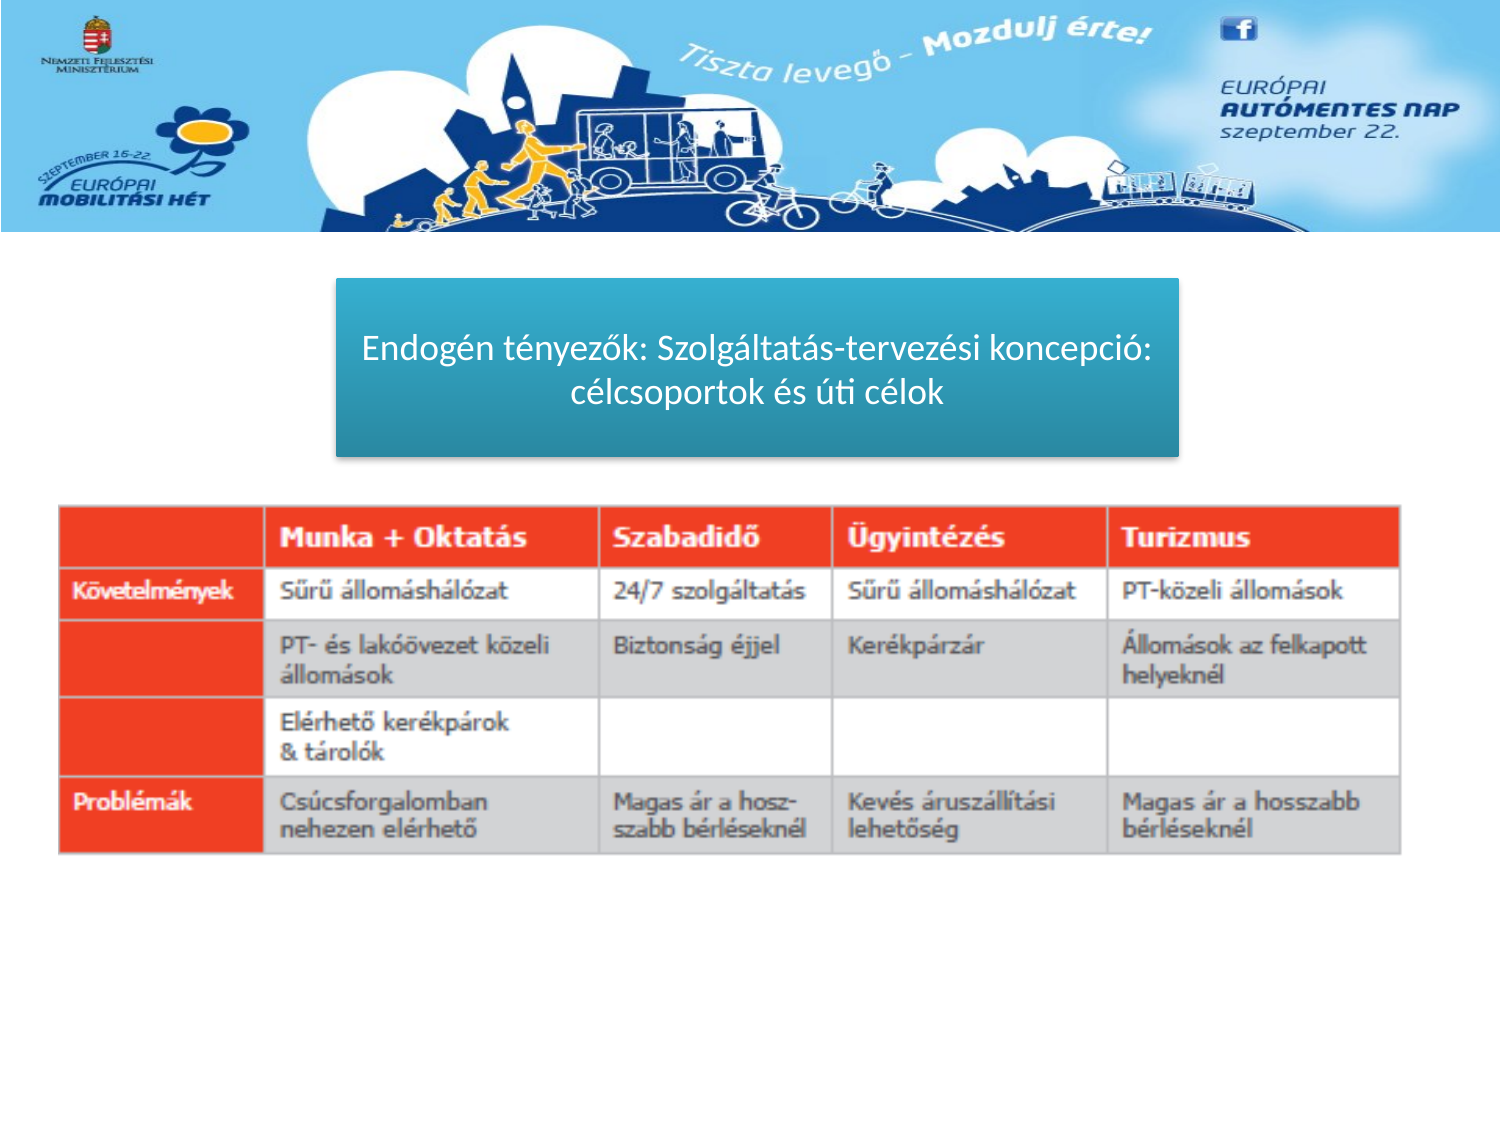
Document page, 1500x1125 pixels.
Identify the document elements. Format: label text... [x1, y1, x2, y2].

picture [58, 503, 1407, 859]
picture [1, 0, 1500, 232]
text_box Endogén tényezők: Szolgáltatás-tervezési koncepció: célcsoportok és úti célok [336, 278, 1179, 457]
